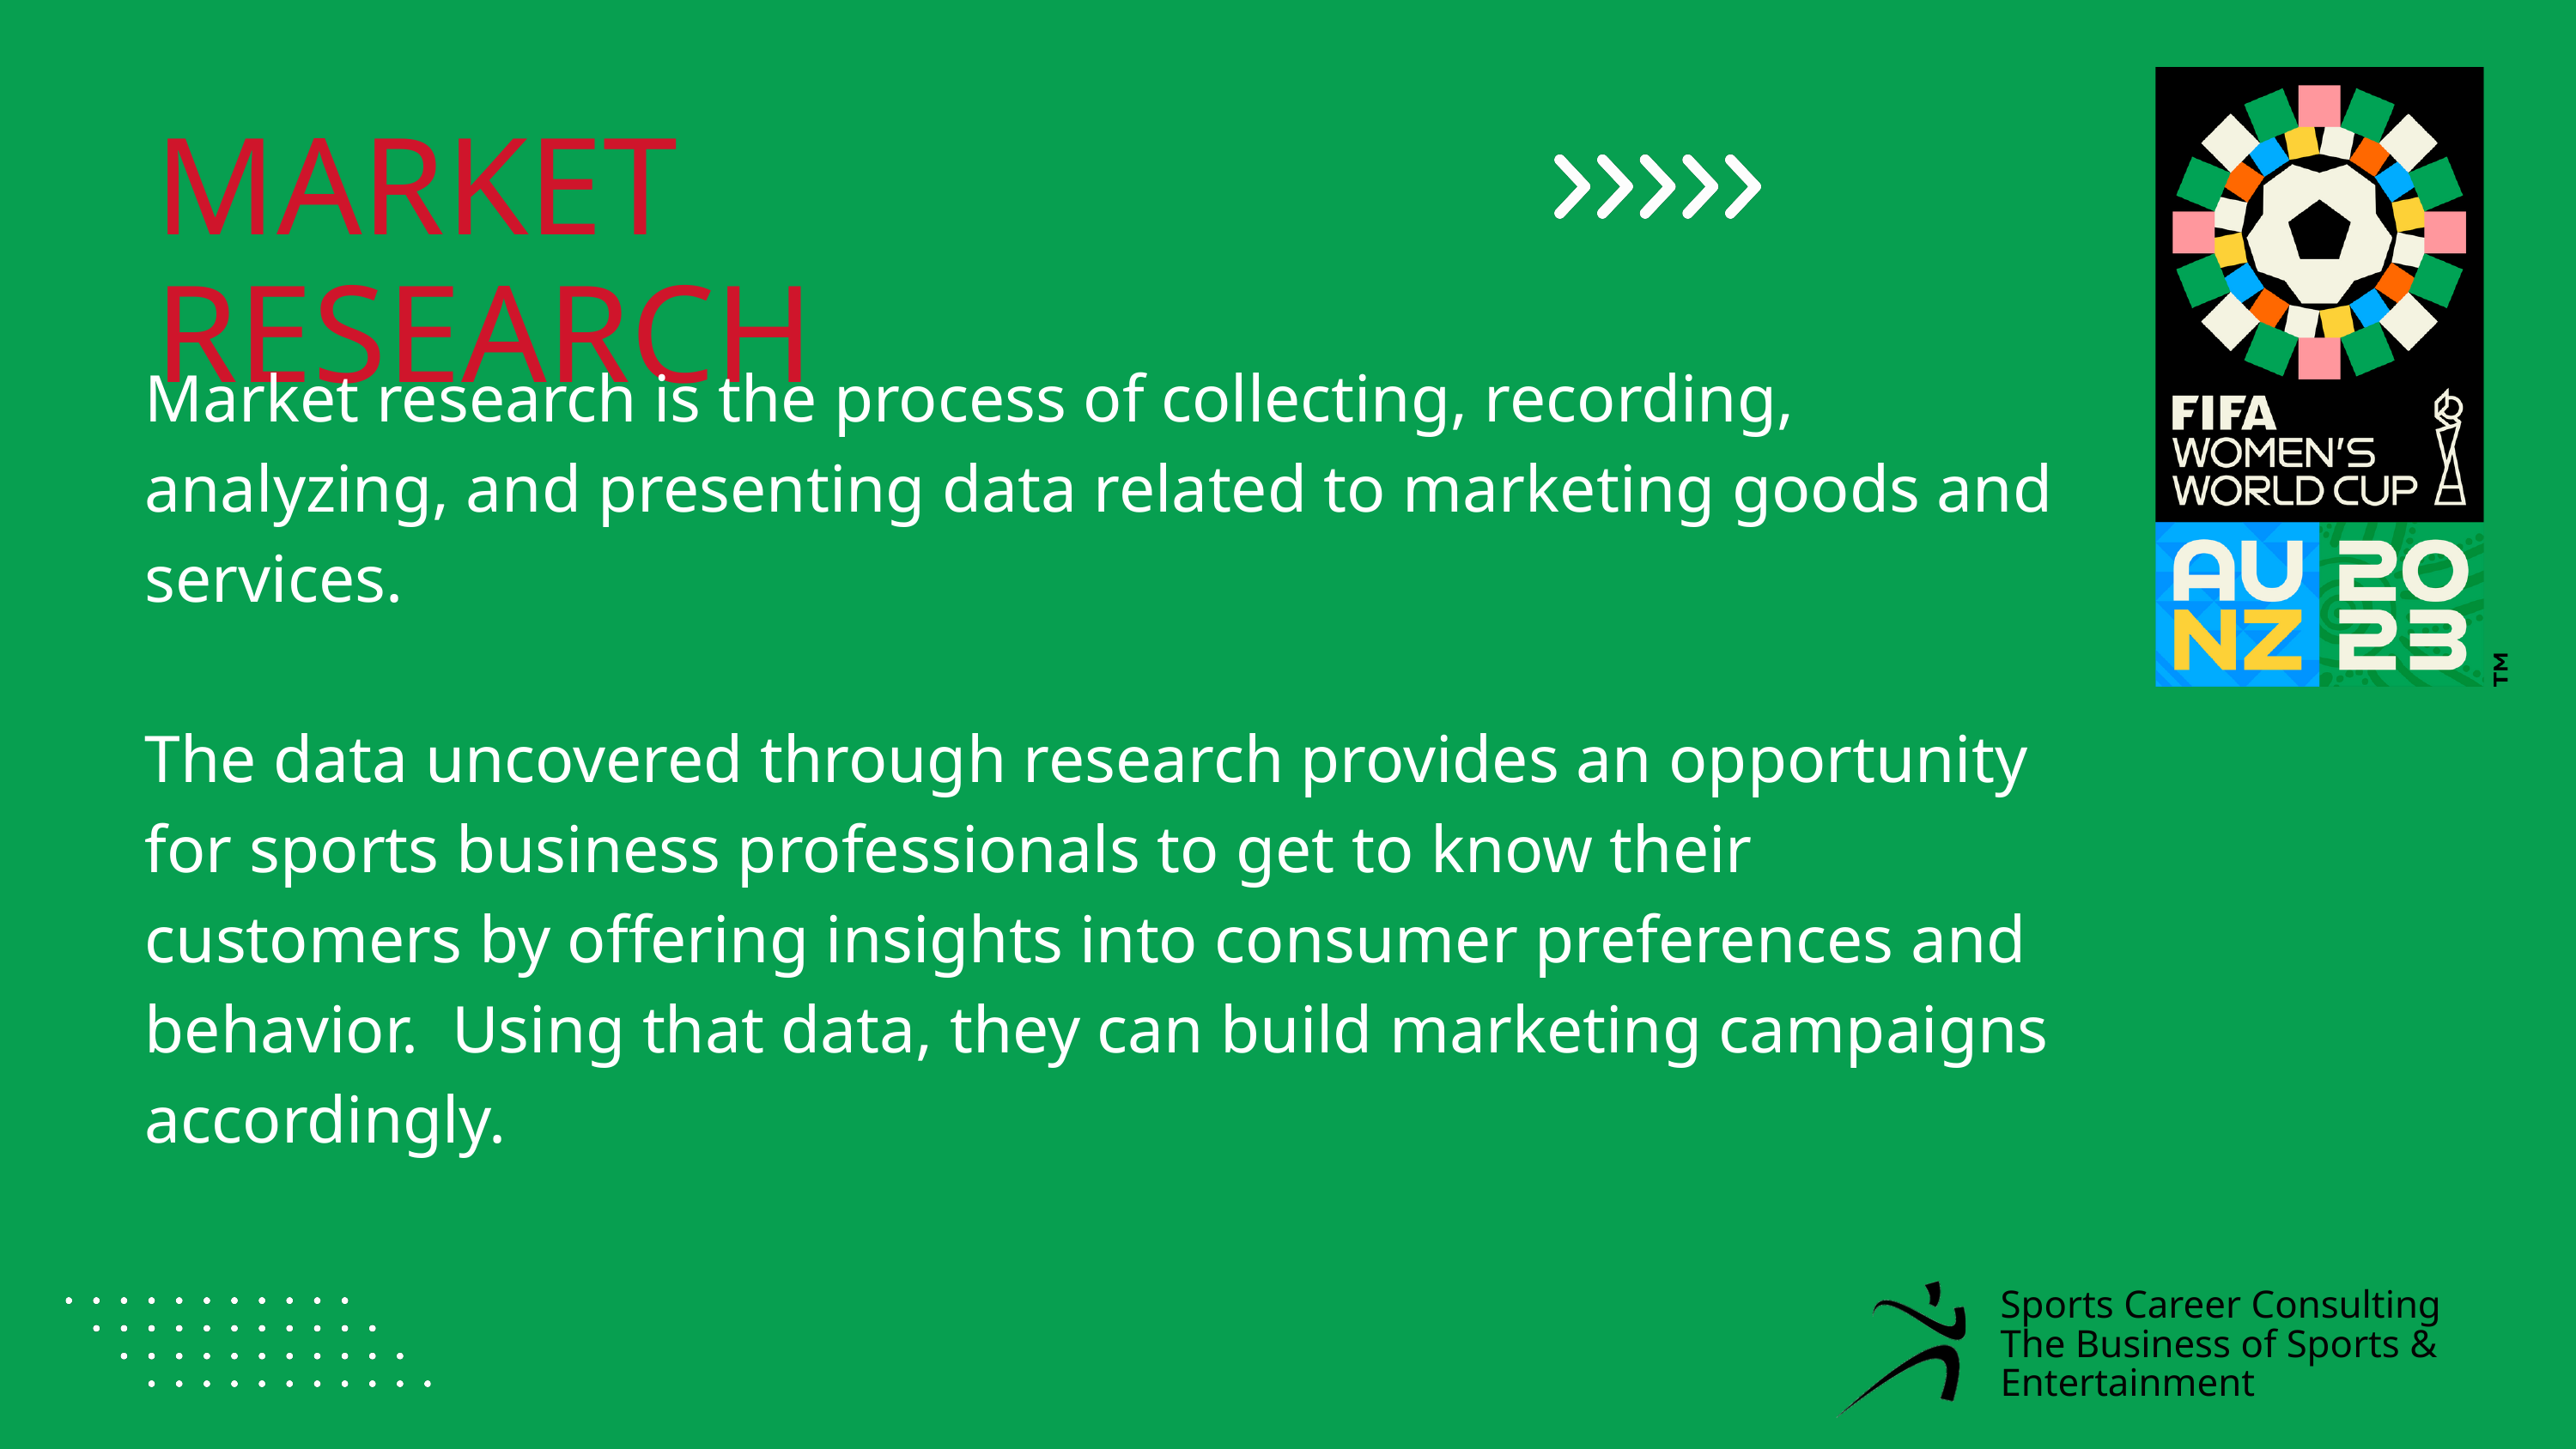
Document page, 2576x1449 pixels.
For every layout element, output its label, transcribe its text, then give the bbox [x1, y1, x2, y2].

text_box MARKET RESEARCH [155, 114, 1288, 344]
text_box [1553, 154, 1762, 219]
text_box [65, 1297, 431, 1387]
text_box Sports Career Consulting The Business of Sports & Entertainment [2000, 1286, 2508, 1404]
text_box Market research is the process of collecting, recording, analyzing, and presenting data related to marketing goods and services. The data uncovered through research provides an opportunity for sports business professionals to get to know their customers by offering insights into consumer preferences and behavior. Using that data, they can build marketing campaigns accordingly. [144, 344, 2073, 1156]
text_box [1836, 1281, 1966, 1418]
text_box [2129, 67, 2508, 687]
